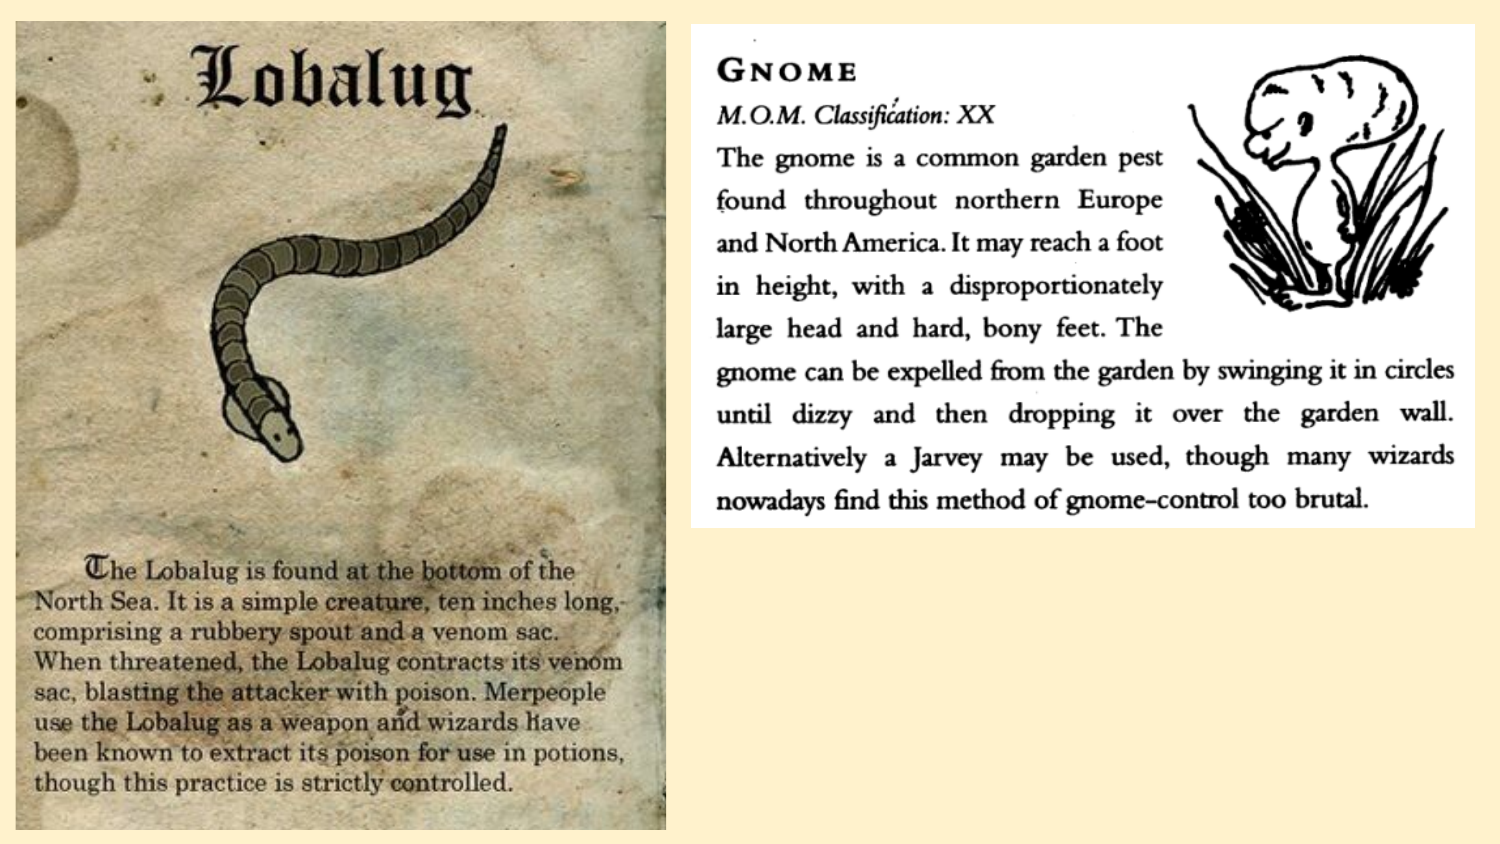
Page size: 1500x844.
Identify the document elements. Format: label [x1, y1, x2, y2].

picture [690, 24, 1476, 529]
picture [15, 21, 667, 831]
